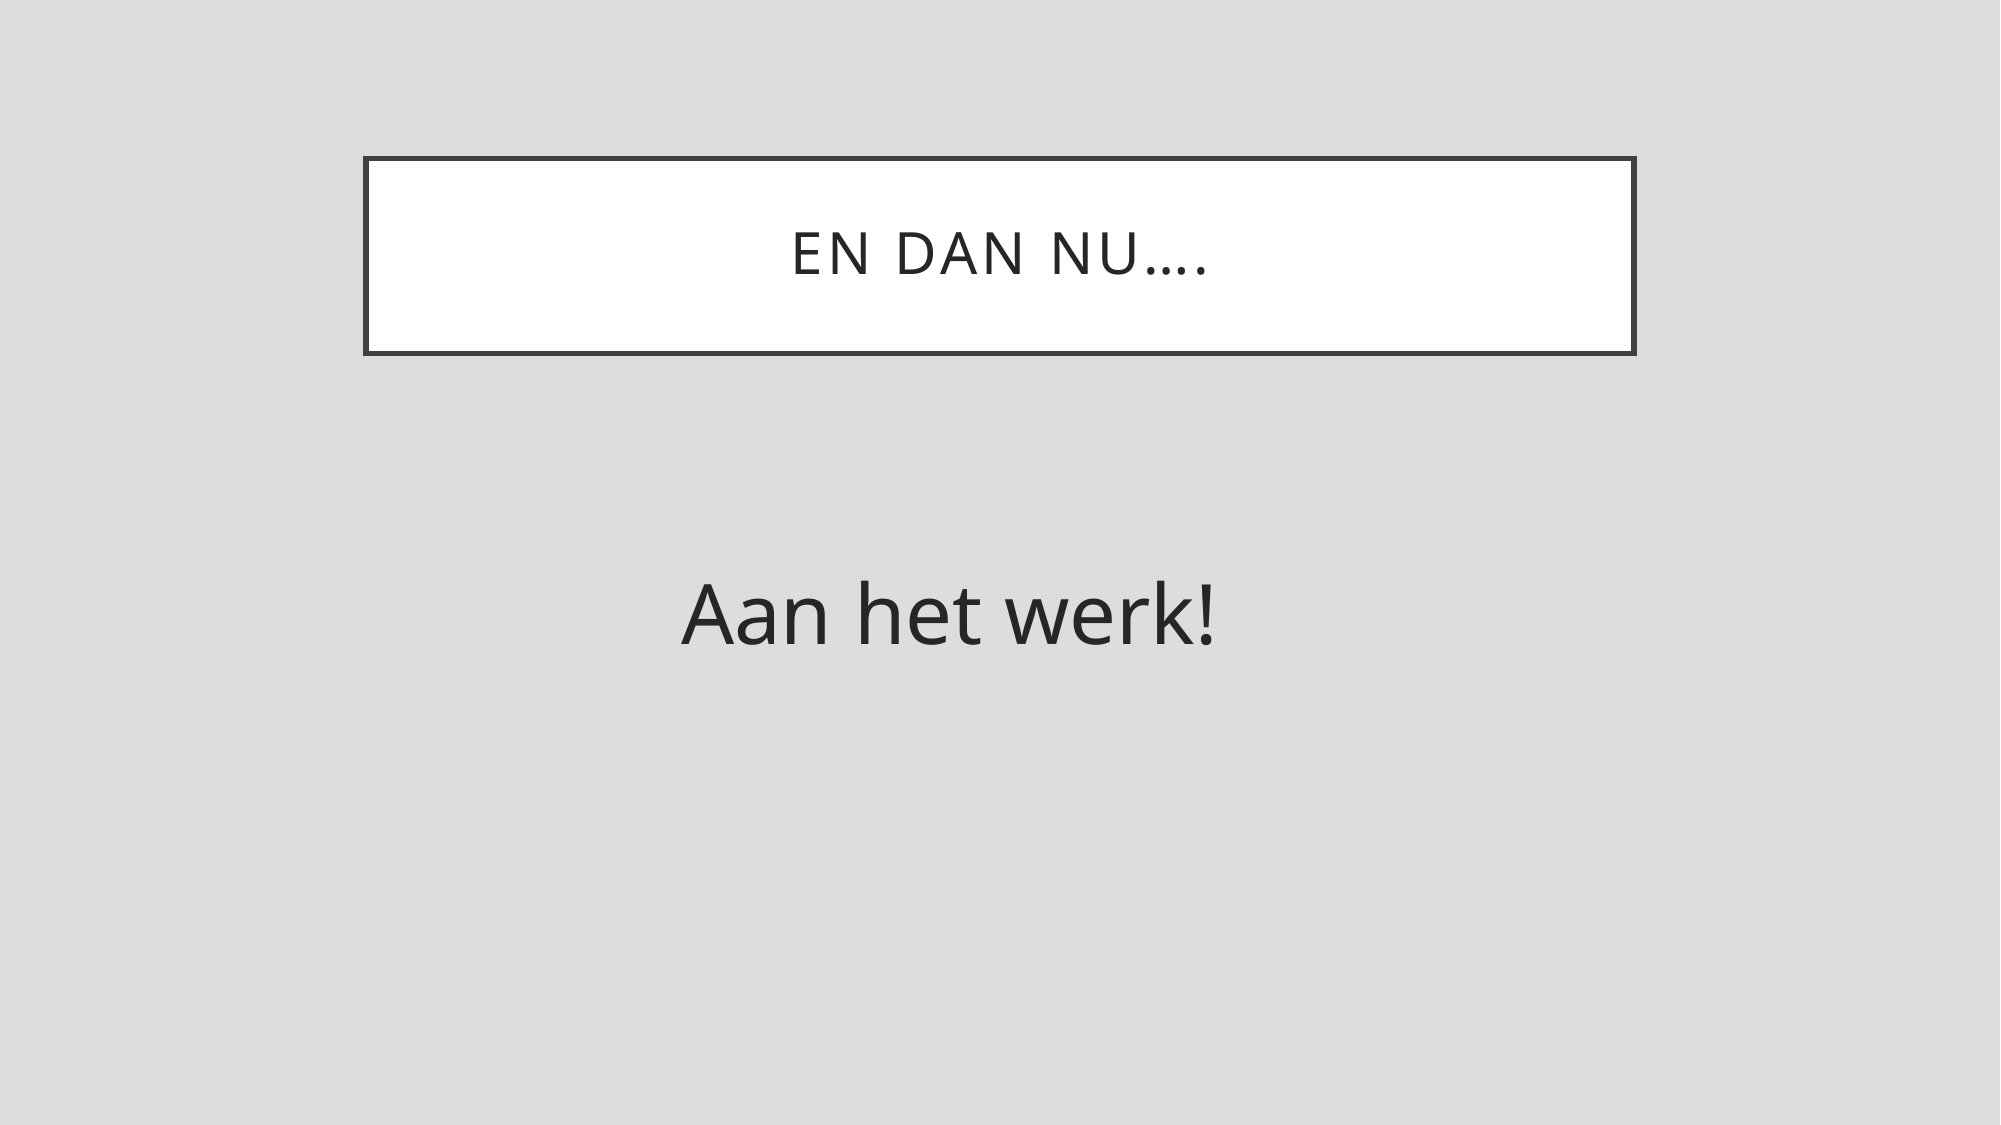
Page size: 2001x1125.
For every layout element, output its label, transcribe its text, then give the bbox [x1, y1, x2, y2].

title En dan nu…. [363, 156, 1637, 356]
list Aan het werk! [366, 432, 1634, 942]
